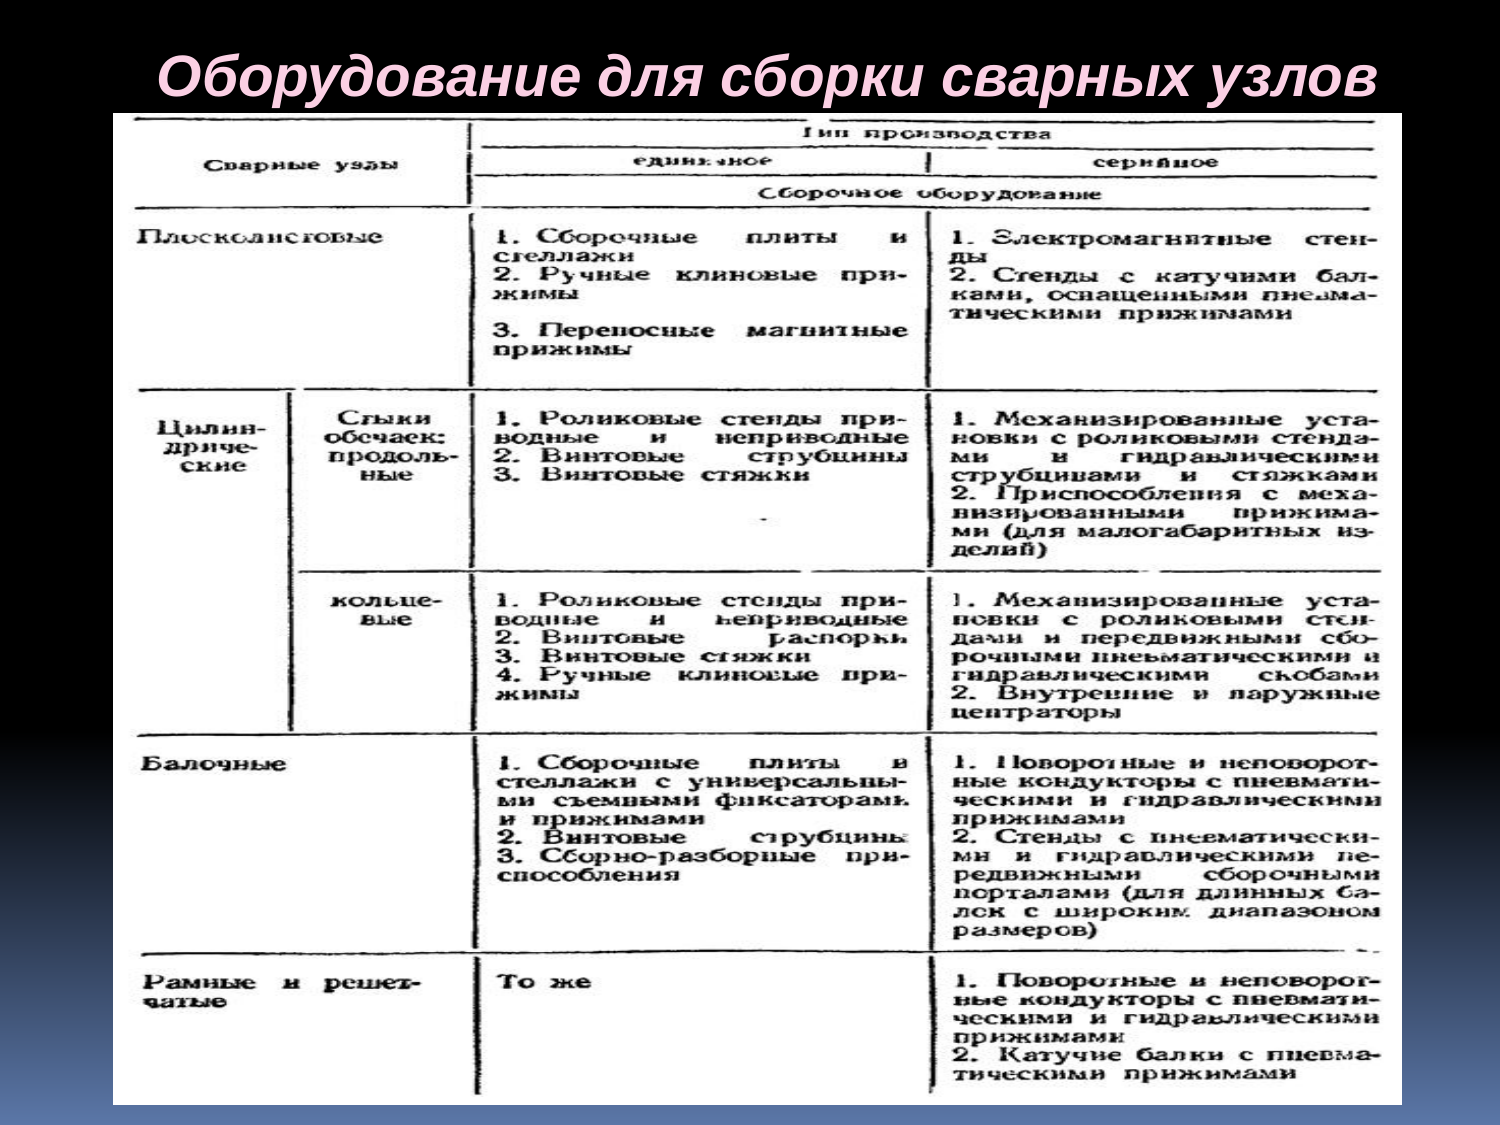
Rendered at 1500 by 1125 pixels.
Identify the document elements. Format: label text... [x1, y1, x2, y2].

text_box Оборудование для сборки сварных узлов [141, 30, 1395, 104]
picture [113, 113, 1402, 1105]
